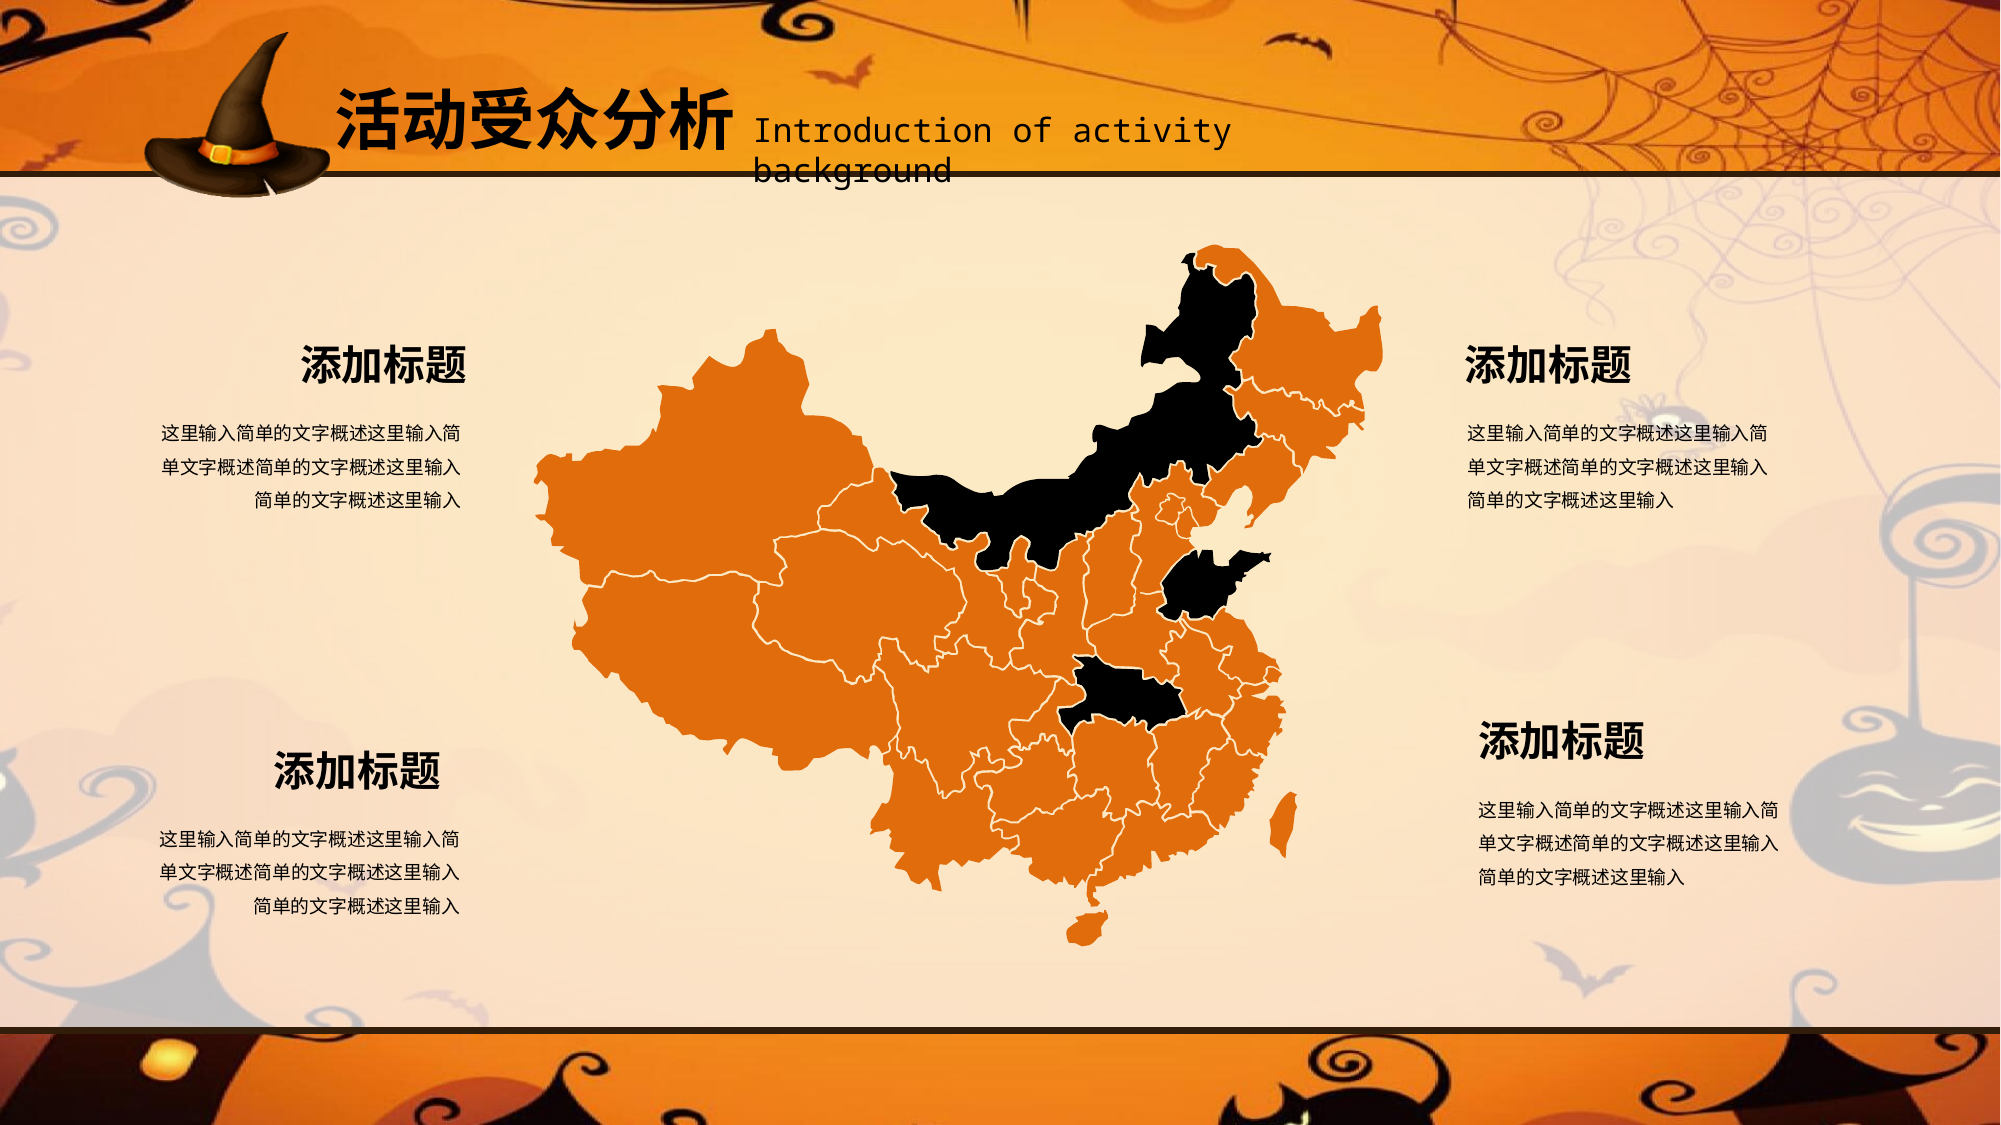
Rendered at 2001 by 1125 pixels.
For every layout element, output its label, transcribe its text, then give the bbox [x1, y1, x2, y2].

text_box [1449, 330, 1801, 521]
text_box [533, 243, 1383, 947]
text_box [1462, 707, 1812, 898]
picture [0, 0, 2001, 1125]
text_box Introduction of activity background [737, 101, 1408, 197]
text_box [0, 173, 2000, 1032]
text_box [128, 330, 483, 521]
text_box 活动受众分析 [330, 63, 752, 167]
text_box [127, 736, 475, 927]
